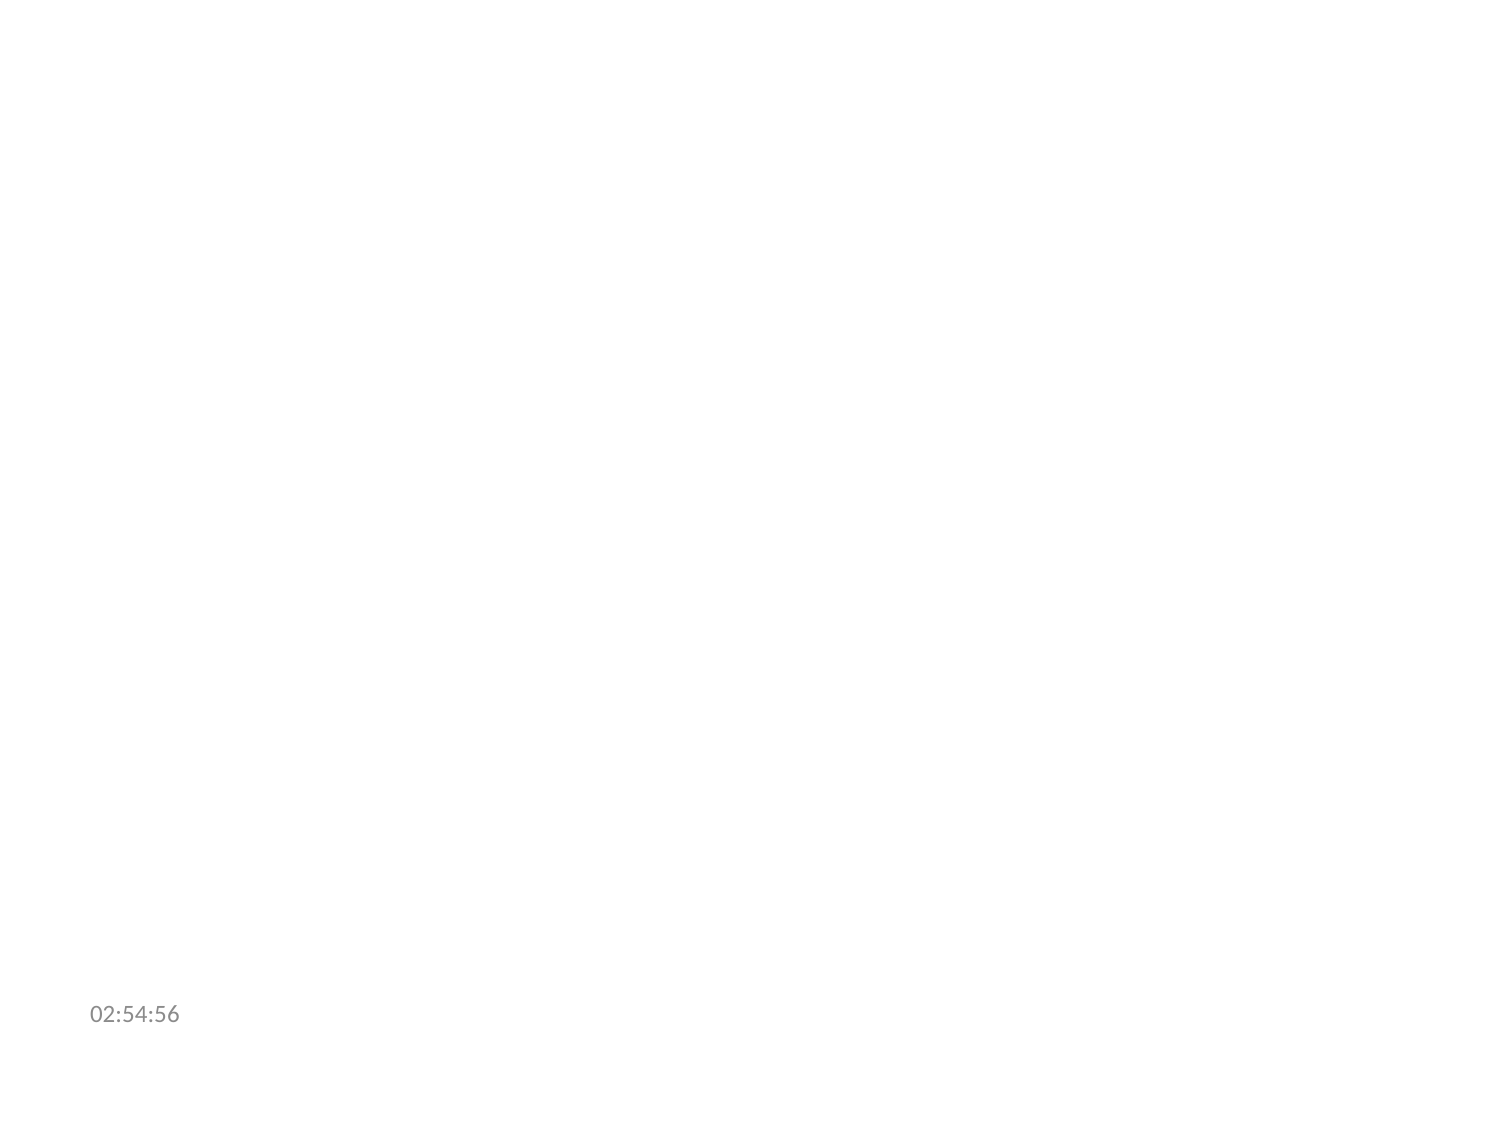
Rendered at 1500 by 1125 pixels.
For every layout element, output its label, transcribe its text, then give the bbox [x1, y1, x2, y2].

text_box 15:35:09 [75, 982, 425, 1043]
